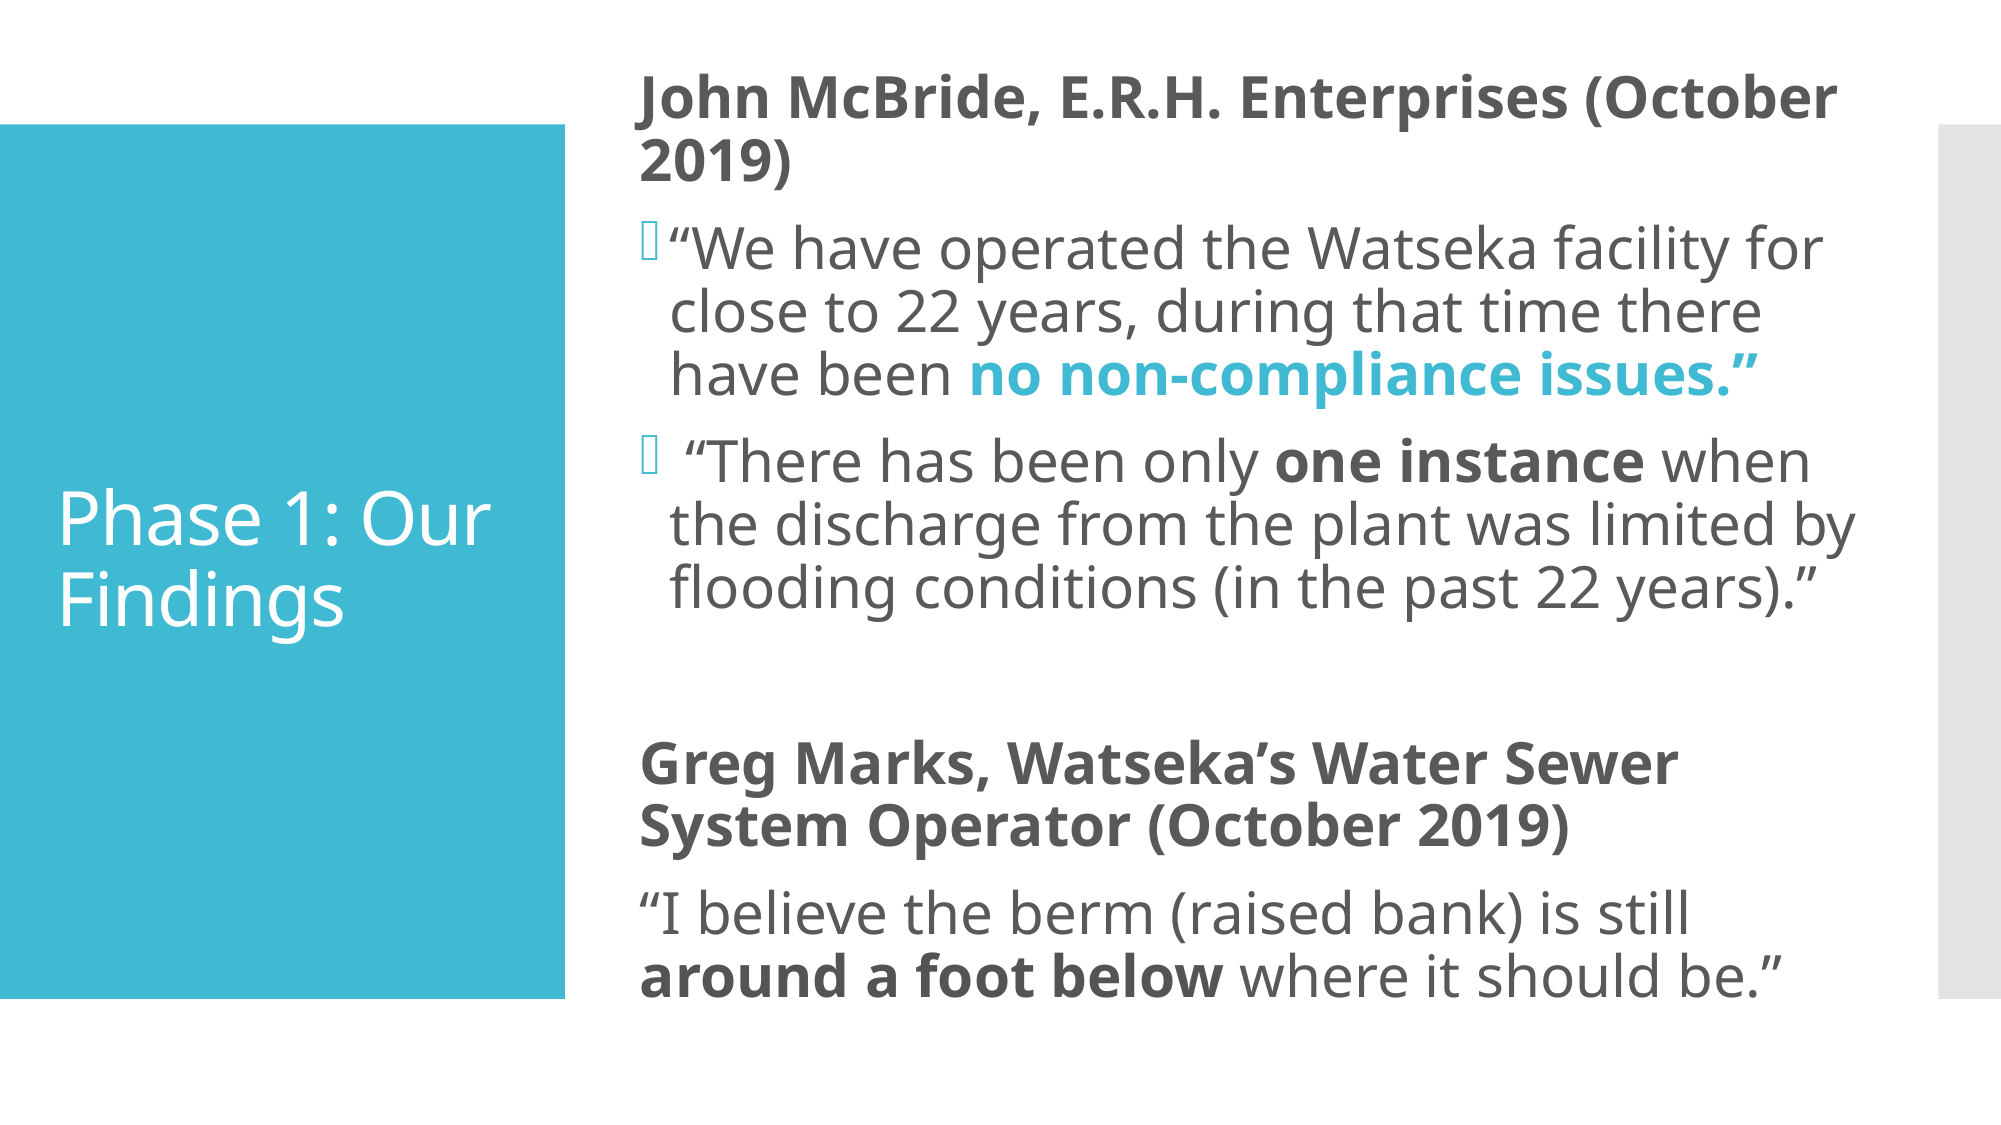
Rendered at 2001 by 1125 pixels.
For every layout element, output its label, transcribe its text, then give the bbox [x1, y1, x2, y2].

list John McBride, E.R.H. Enterprises (October 2019) “We have operated the Watseka facility for close to 22 years, during that time there have been no non-compliance issues.” “There has been only one instance when the discharge from the plant was limited by flooding conditions (in the past 22 years).” Greg Marks, Watseka’s Water Sewer System Operator (October 2019) “I believe the berm (raised bank) is still around a foot below where it should be.” [624, 60, 1897, 1066]
title Phase 1: Our Findings [41, 184, 525, 940]
